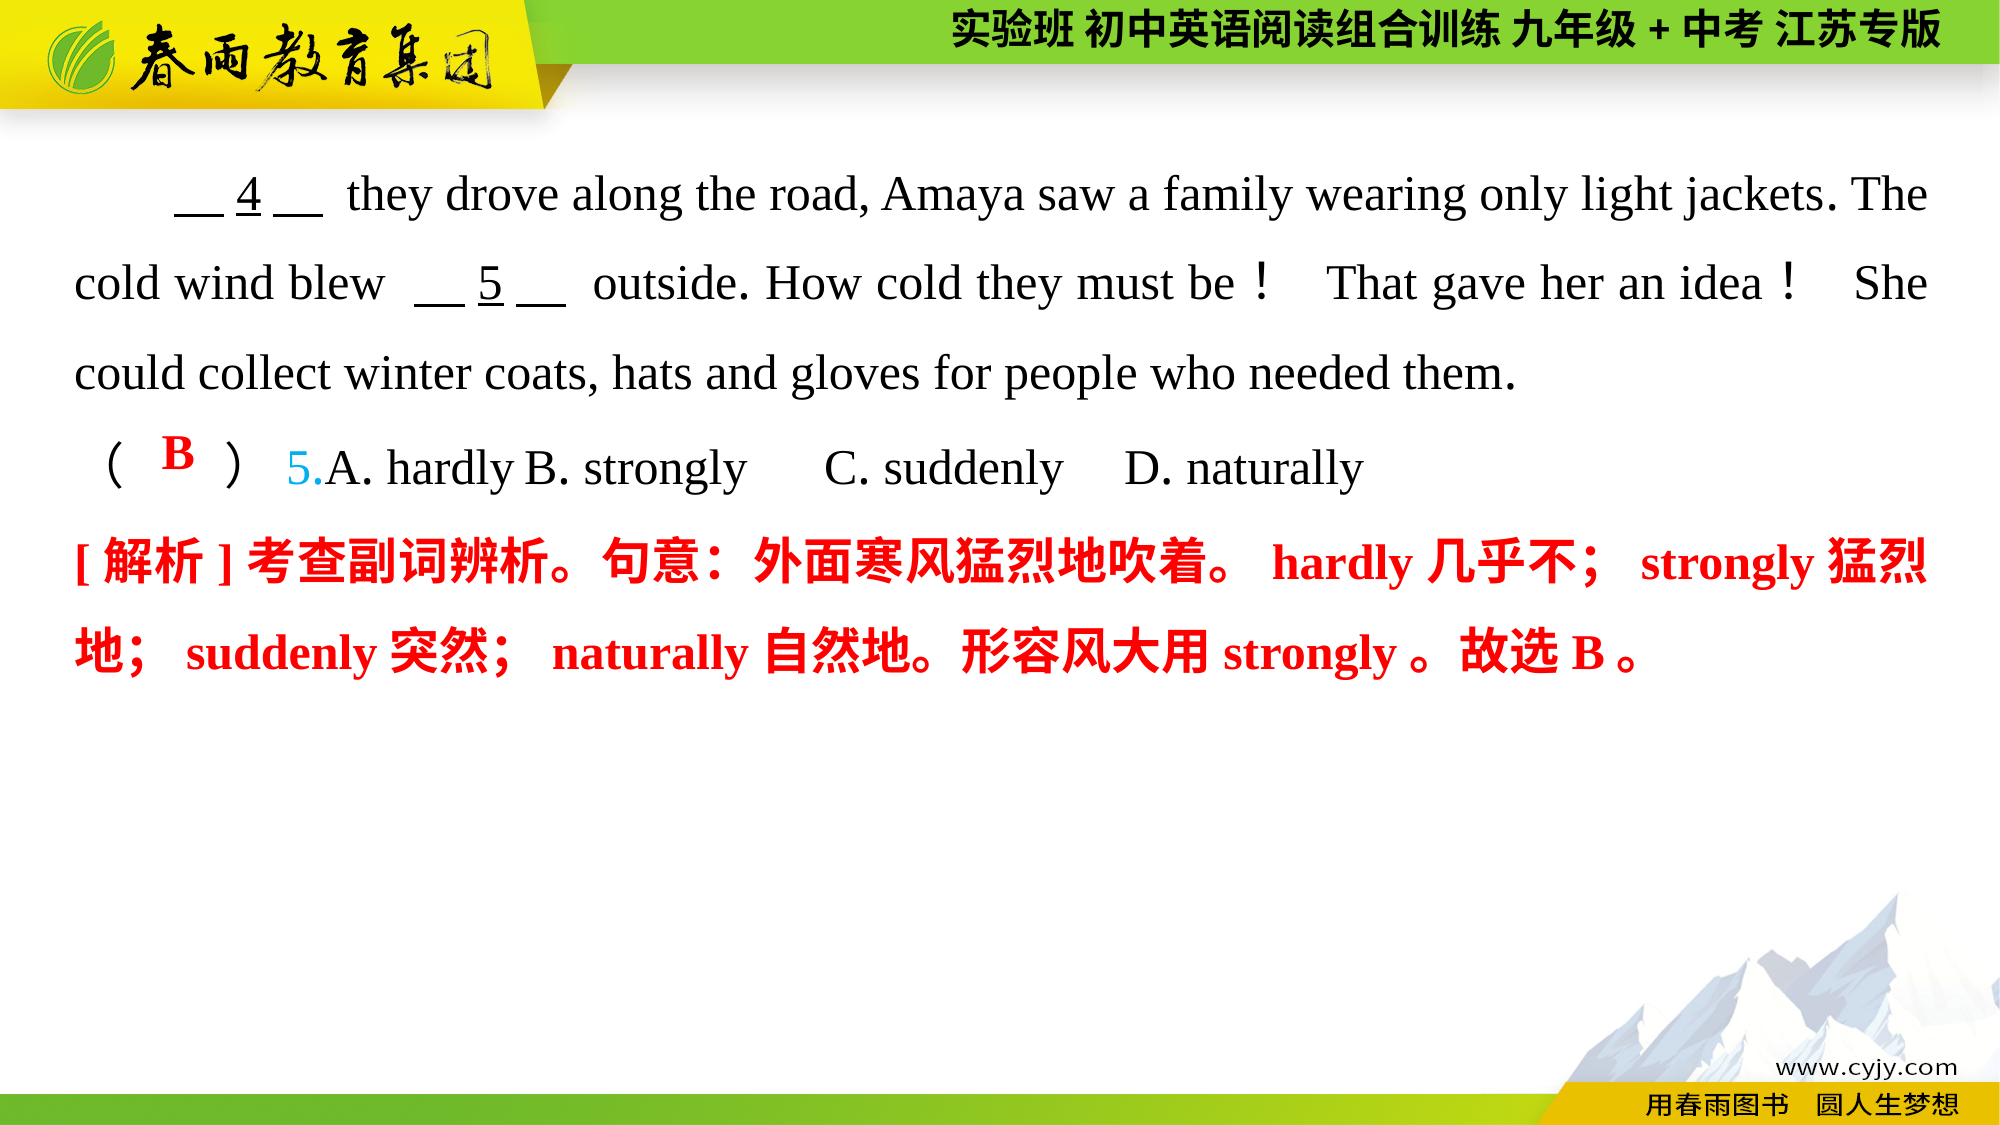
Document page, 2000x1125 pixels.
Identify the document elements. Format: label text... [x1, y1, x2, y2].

text_box （ ）5.A. hardly B. strongly C. suddenly D. naturally [59, 397, 1944, 491]
text_box B [146, 411, 210, 487]
text_box [解析]考查副词辨析。句意：外面寒风猛烈地吹着。hardly几乎不；strongly猛烈地；suddenly突然；naturally自然地。形容风大用strongly。故选B。 [59, 491, 1944, 687]
list 4 they drove along the road, Amaya saw a family wearing only light jackets. The cold wind blew 5 outside. How cold they must be！ That gave her an idea！ She could collect winter coats, hats and gloves for people who needed them. [59, 122, 1944, 397]
picture [0, 0, 2000, 1125]
